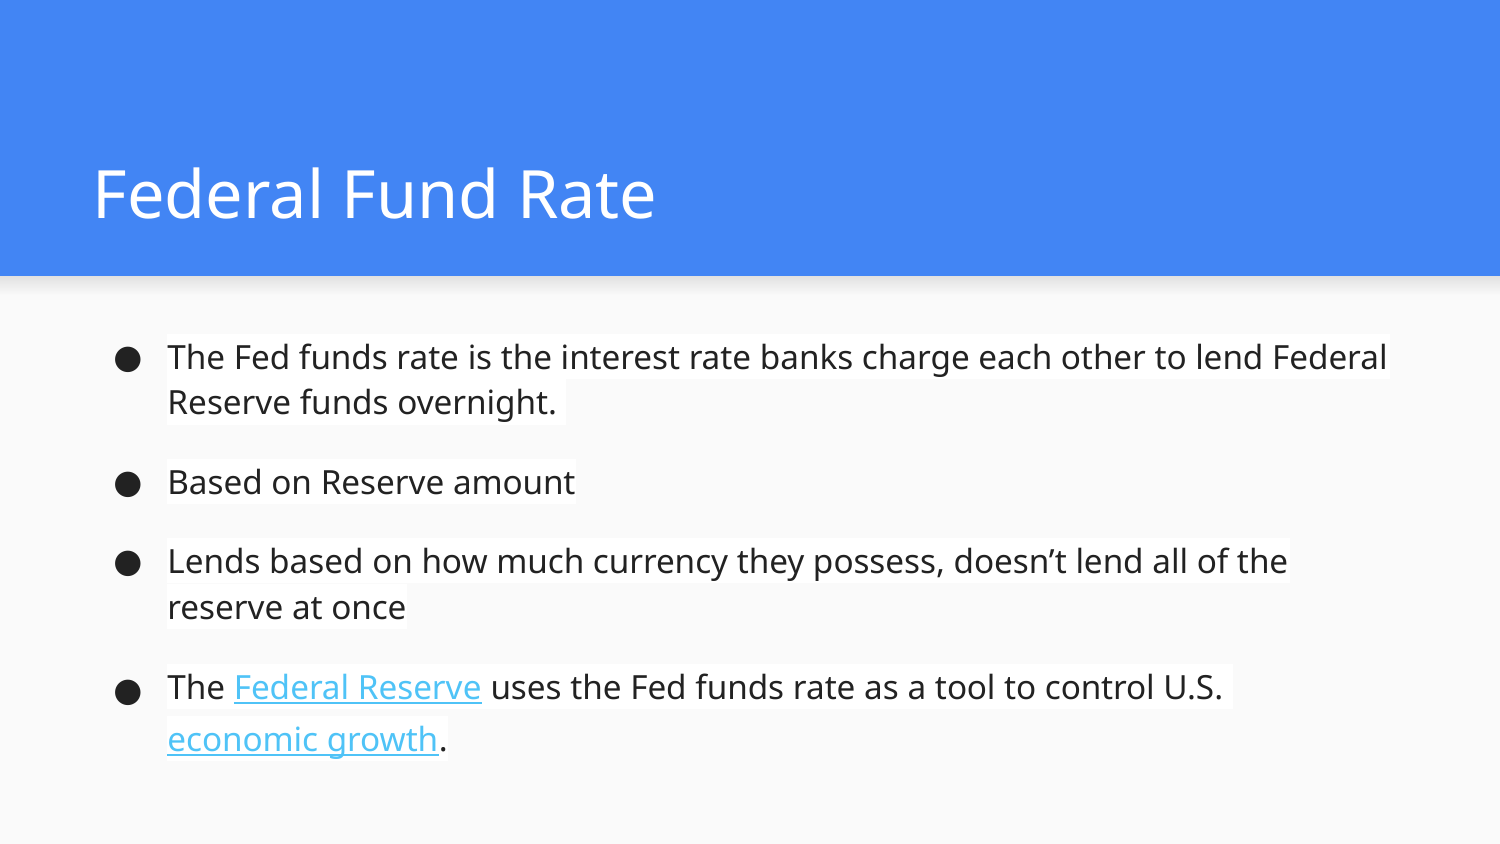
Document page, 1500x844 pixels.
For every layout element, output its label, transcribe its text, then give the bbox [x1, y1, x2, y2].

title Federal Fund Rate [77, 121, 1427, 248]
list The Fed funds rate is the interest rate banks charge each other to lend Federal Reserve funds overnight. Based on Reserve amount Lends based on how much currency they possess, doesn’t lend all of the reserve at once The Federal Reserve uses the Fed funds rate as a tool to control U.S. economic growth. [77, 314, 1427, 760]
